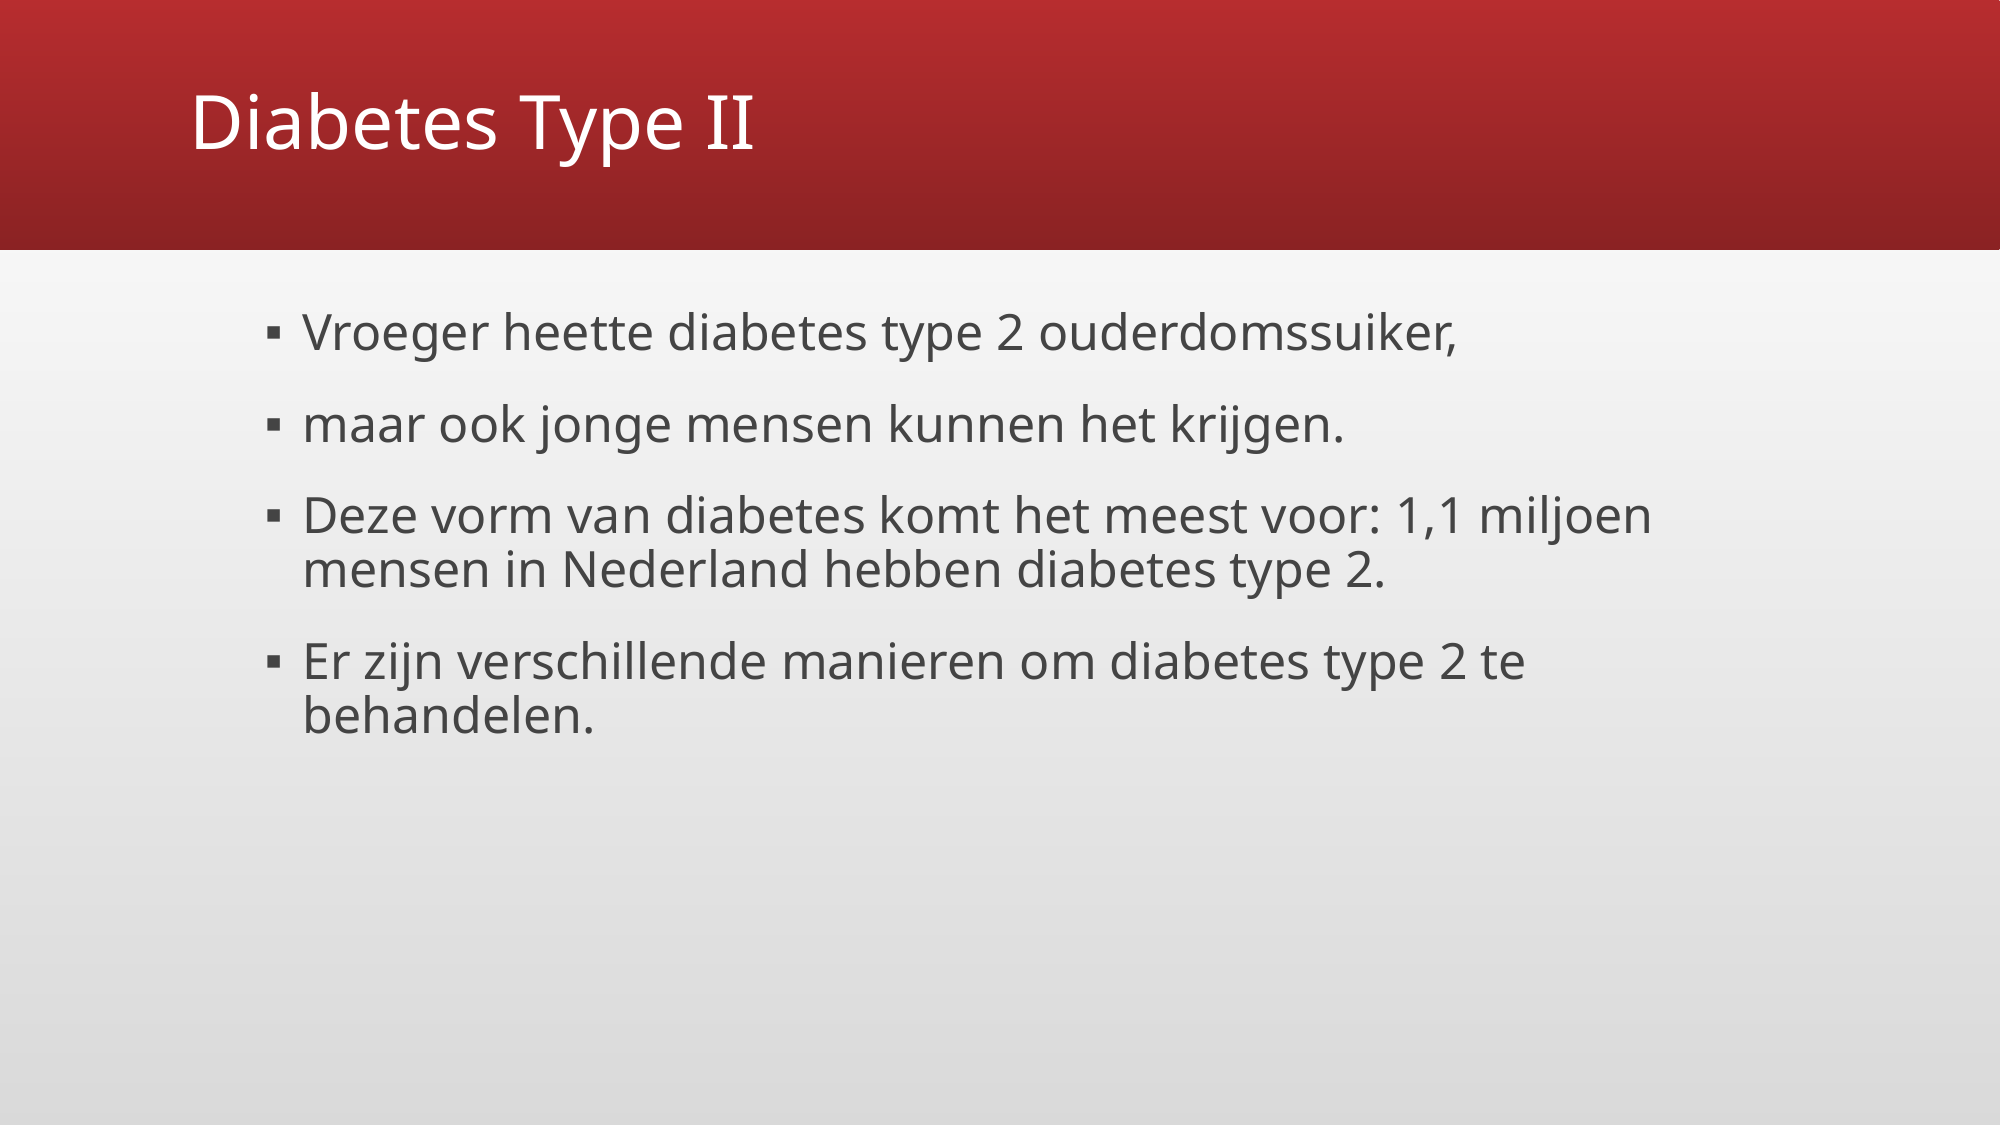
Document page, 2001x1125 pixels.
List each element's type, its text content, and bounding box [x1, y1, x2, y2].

title Diabetes Type II [174, 16, 1825, 234]
list Vroeger heette diabetes type 2 ouderdomssuiker, maar ook jonge mensen kunnen het krijgen. Deze vorm van diabetes komt het meest voor: 1,1 miljoen mensen in Nederland hebben diabetes type 2. Er zijn verschillende manieren om diabetes type 2 te behandelen. [249, 299, 1750, 1050]
